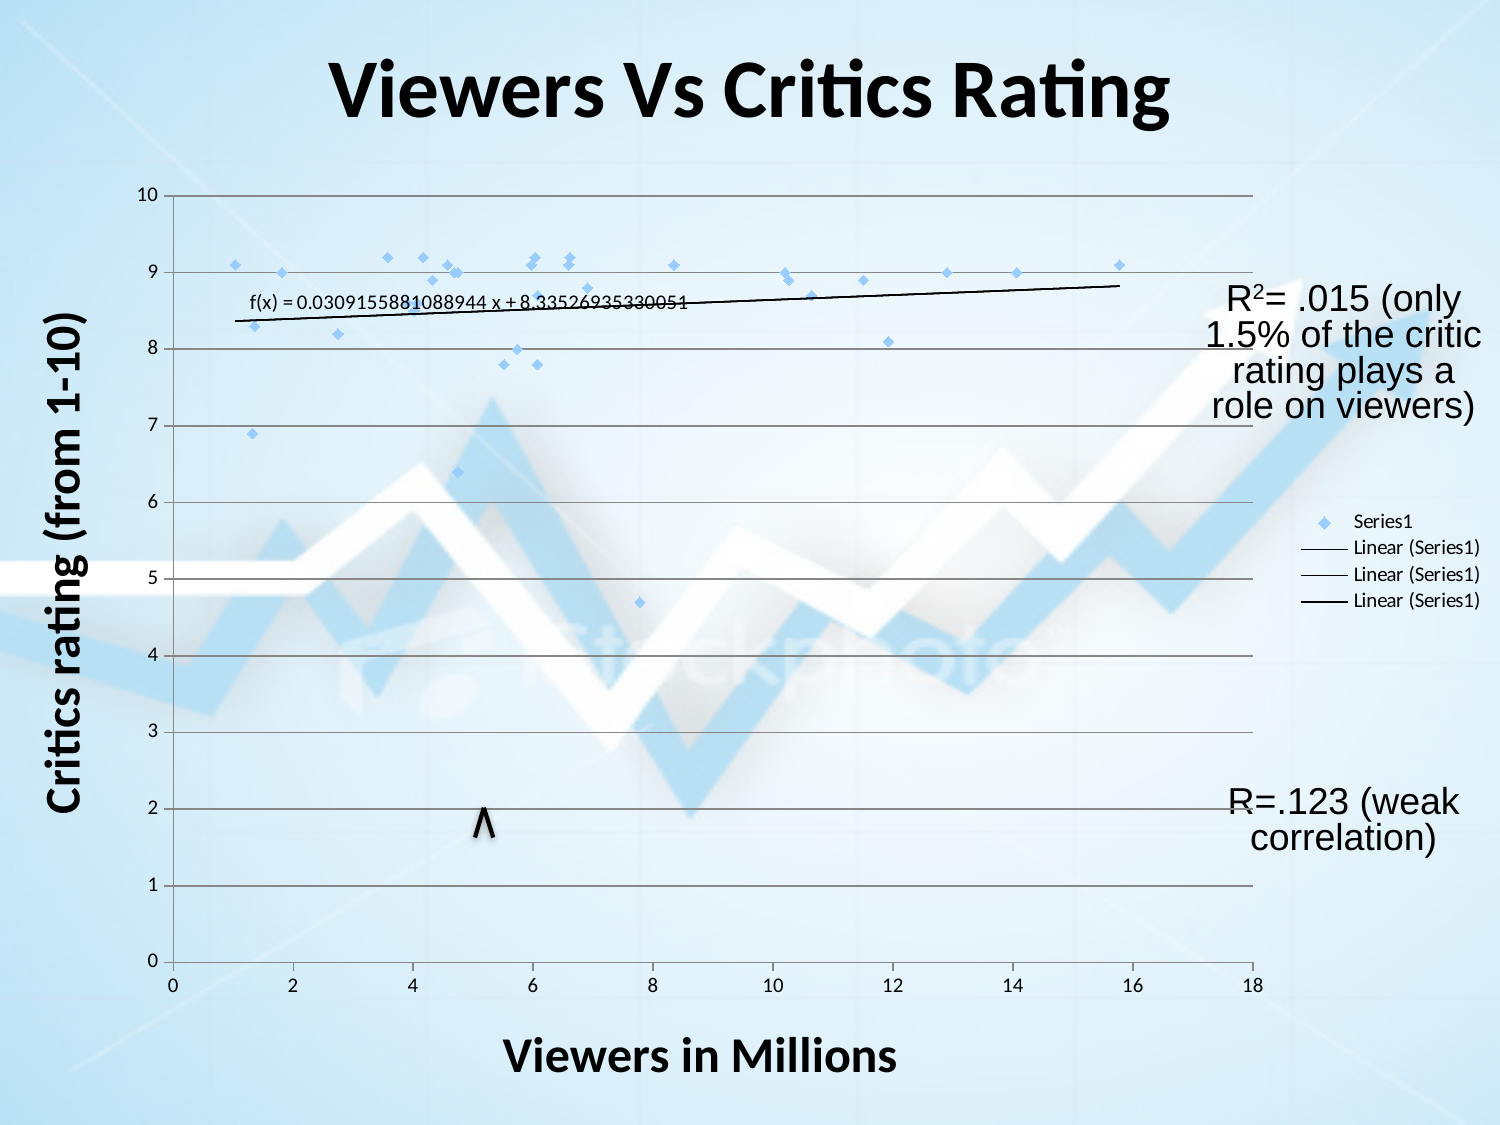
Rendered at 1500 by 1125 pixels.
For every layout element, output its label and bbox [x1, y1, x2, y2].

text_box [474, 807, 494, 838]
chart [0, 0, 1500, 1125]
